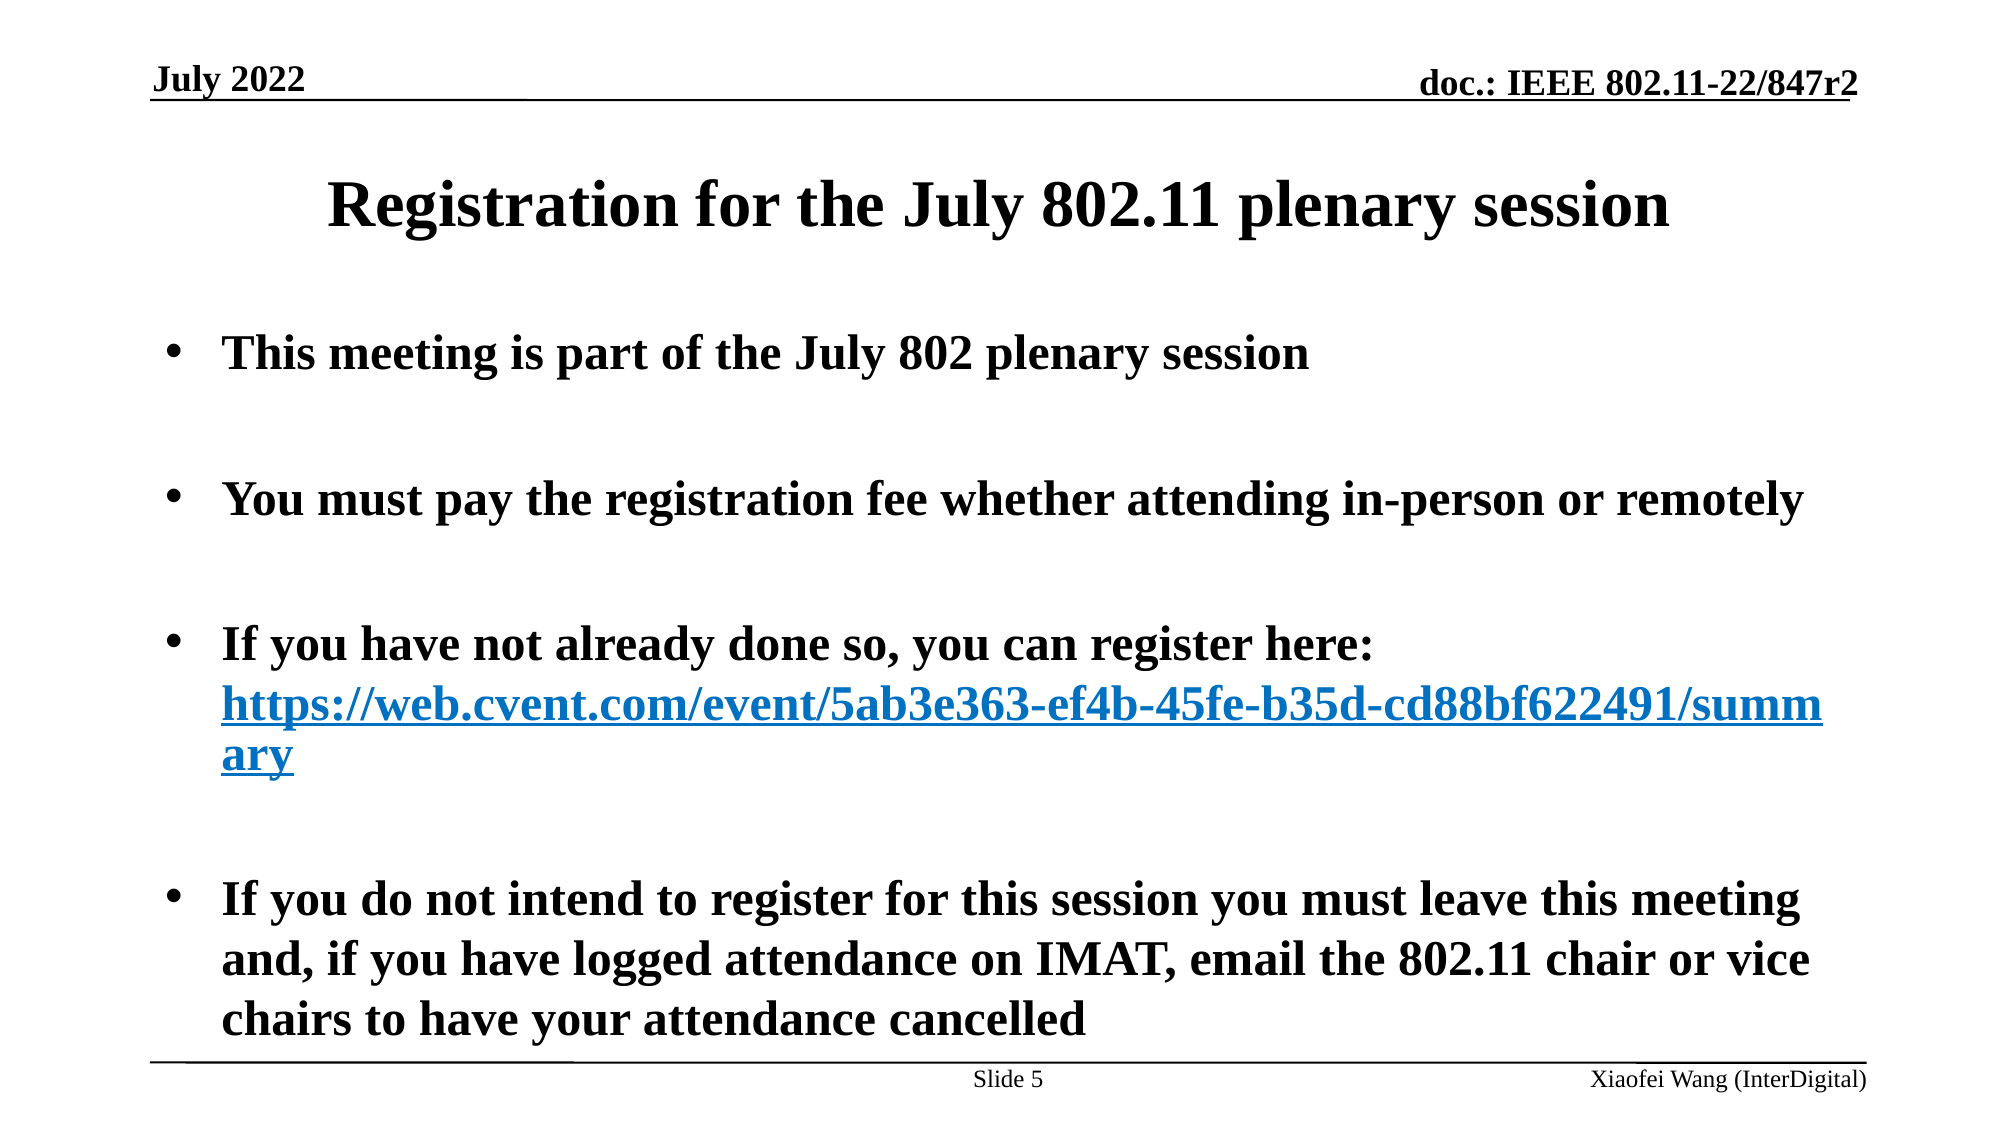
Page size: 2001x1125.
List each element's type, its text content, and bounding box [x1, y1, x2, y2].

title Registration for the July 802.11 plenary session [149, 112, 1850, 288]
text_box Xiaofei Wang (InterDigital) [1589, 1062, 1868, 1093]
slide_number Slide 5 [950, 1061, 1067, 1123]
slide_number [152, 54, 563, 100]
list This meeting is part of the July 802 plenary session You must pay the registration fee whether attending in-person or remotely If you have not already done so, you can register here: https://web.cvent.com/event/5ab3e363-ef4b-45fe-b35d-cd88bf622491/summary If you do not intend to register for this session you must leave this meeting and, if you have logged attendance on IMAT, email the 802.11 chair or vice chairs to have your attendance cancelled [149, 312, 1850, 1063]
